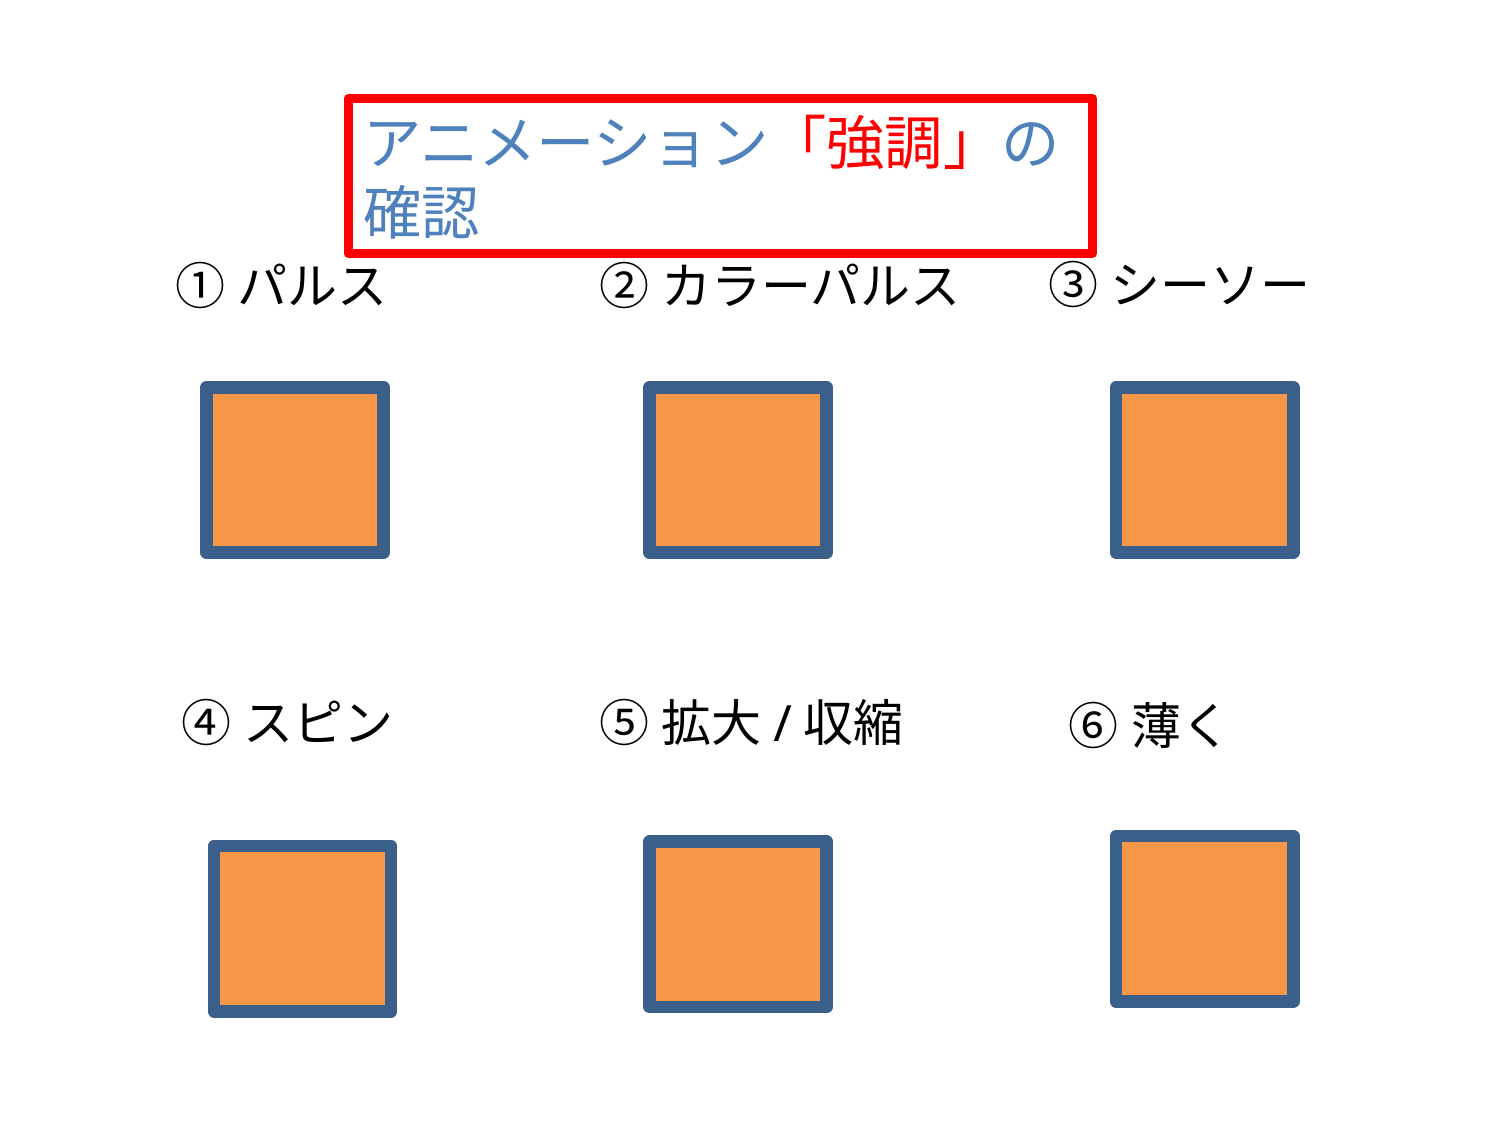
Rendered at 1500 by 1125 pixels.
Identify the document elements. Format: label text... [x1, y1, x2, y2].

text_box ⑤拡大/収縮 [584, 684, 928, 759]
text_box ④スピン [166, 683, 509, 759]
text_box [647, 385, 829, 555]
text_box ⑥薄く [1054, 687, 1397, 762]
text_box ①パルス [160, 246, 479, 322]
text_box ③シーソー [1033, 246, 1377, 322]
text_box [1114, 834, 1295, 1004]
text_box ②カラーパルス [584, 254, 987, 322]
text_box アニメーション「強調」の確認 [348, 98, 1093, 254]
text_box [204, 385, 386, 555]
text_box [212, 844, 393, 1013]
text_box [1114, 385, 1295, 555]
text_box [647, 839, 829, 1009]
